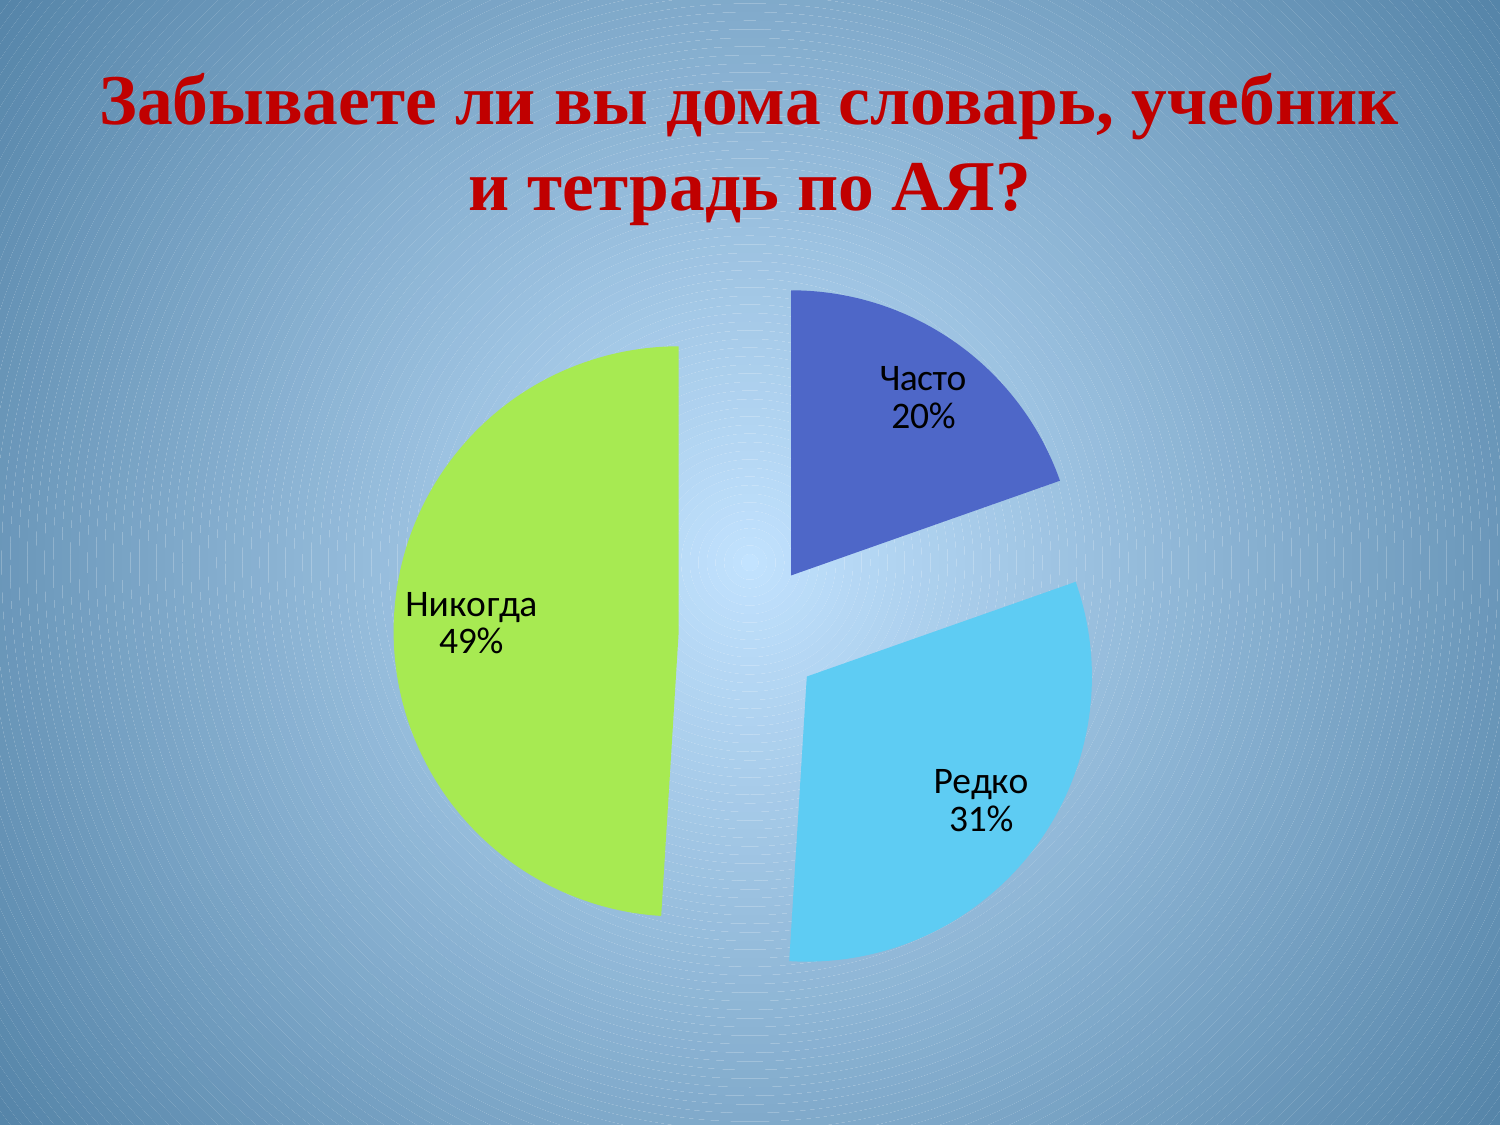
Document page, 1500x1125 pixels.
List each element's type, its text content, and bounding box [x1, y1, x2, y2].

chart [74, 262, 1426, 1006]
title Забываете ли вы дома словарь, учебник и тетрадь по АЯ? [75, 45, 1425, 233]
